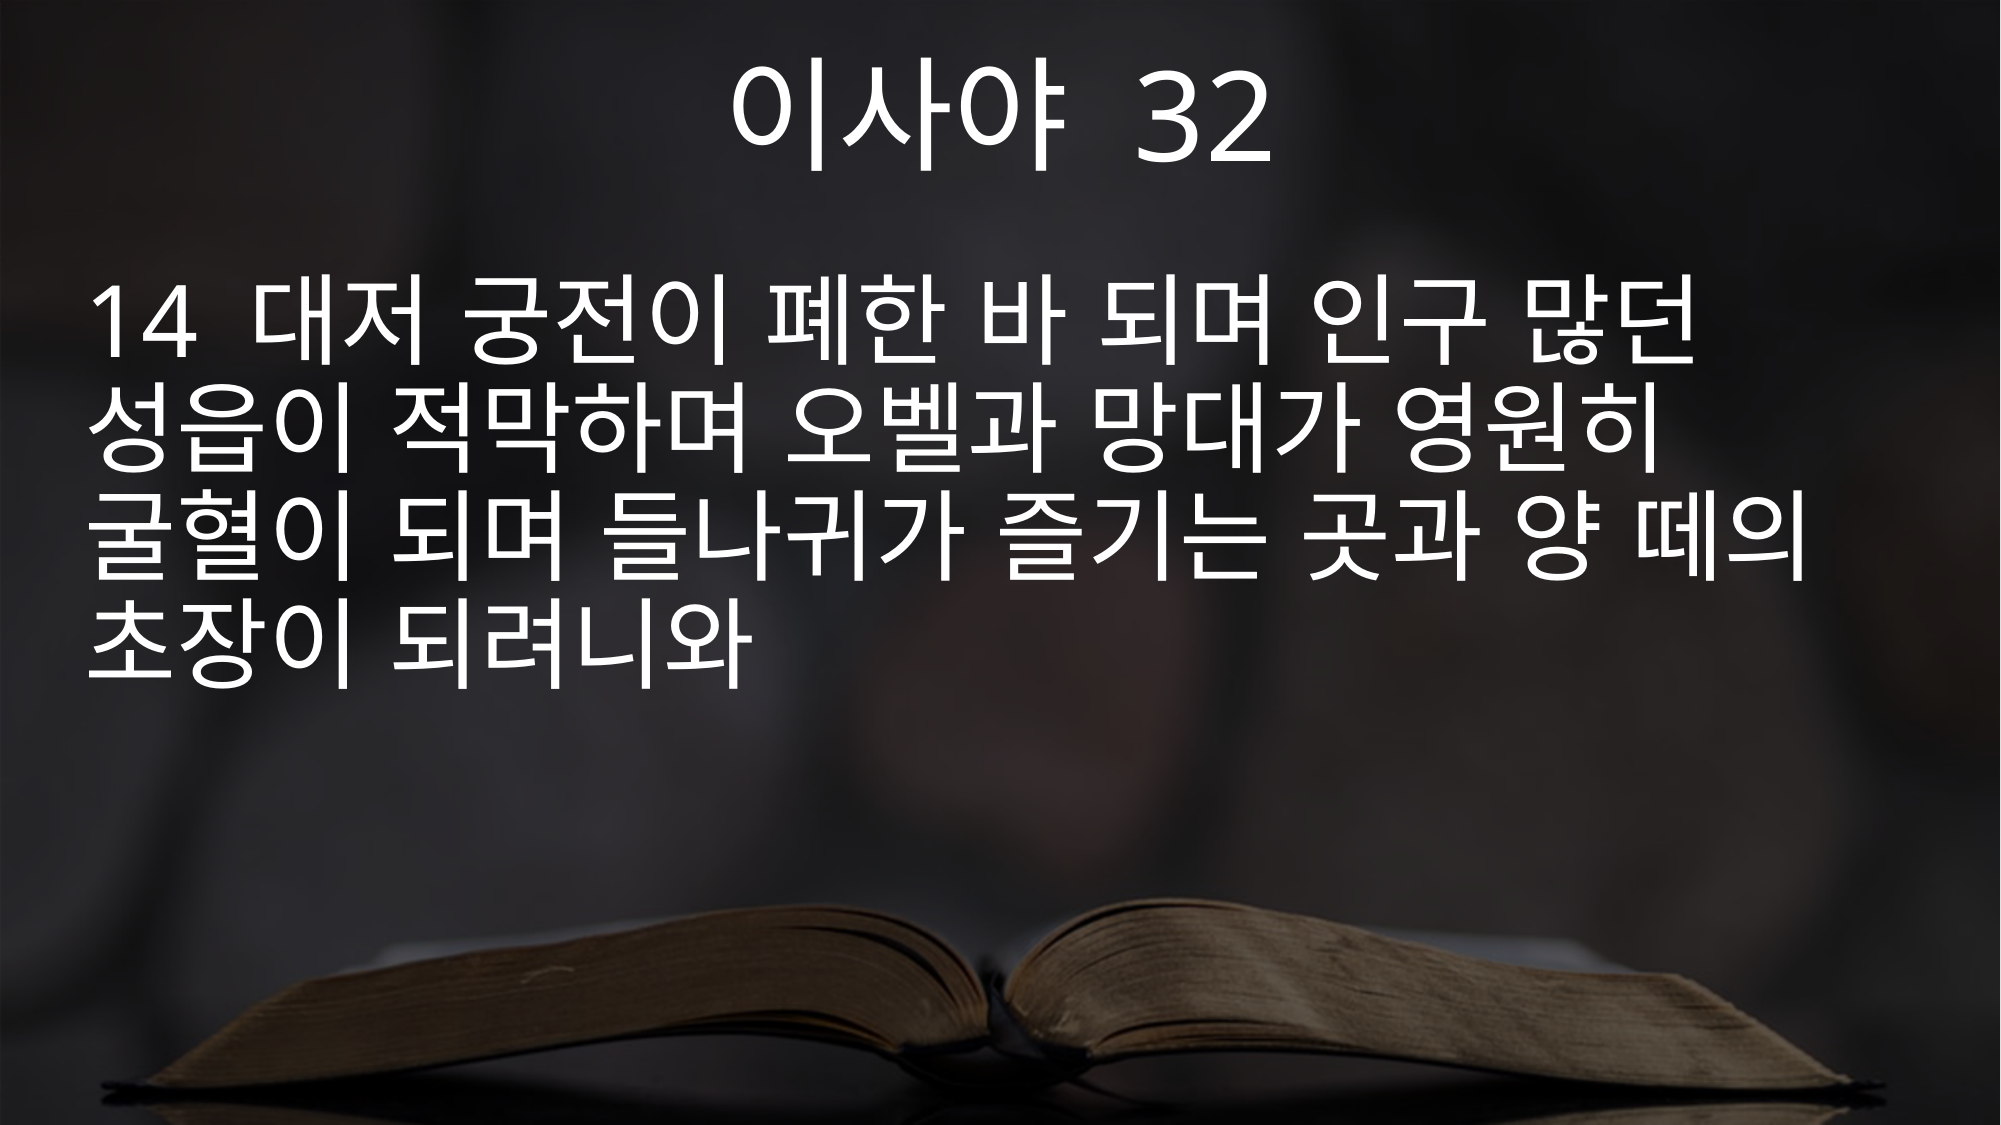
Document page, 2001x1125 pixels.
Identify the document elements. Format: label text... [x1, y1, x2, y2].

footer 이사야 32 [0, 32, 2000, 192]
list 14 대저 궁전이 폐한 바 되며 인구 많던 성읍이 적막하며 오벨과 망대가 영원히 굴혈이 되며 들나귀가 즐기는 곳과 양 떼의 초장이 되려니와 [69, 263, 1953, 423]
picture [0, 0, 2001, 1125]
